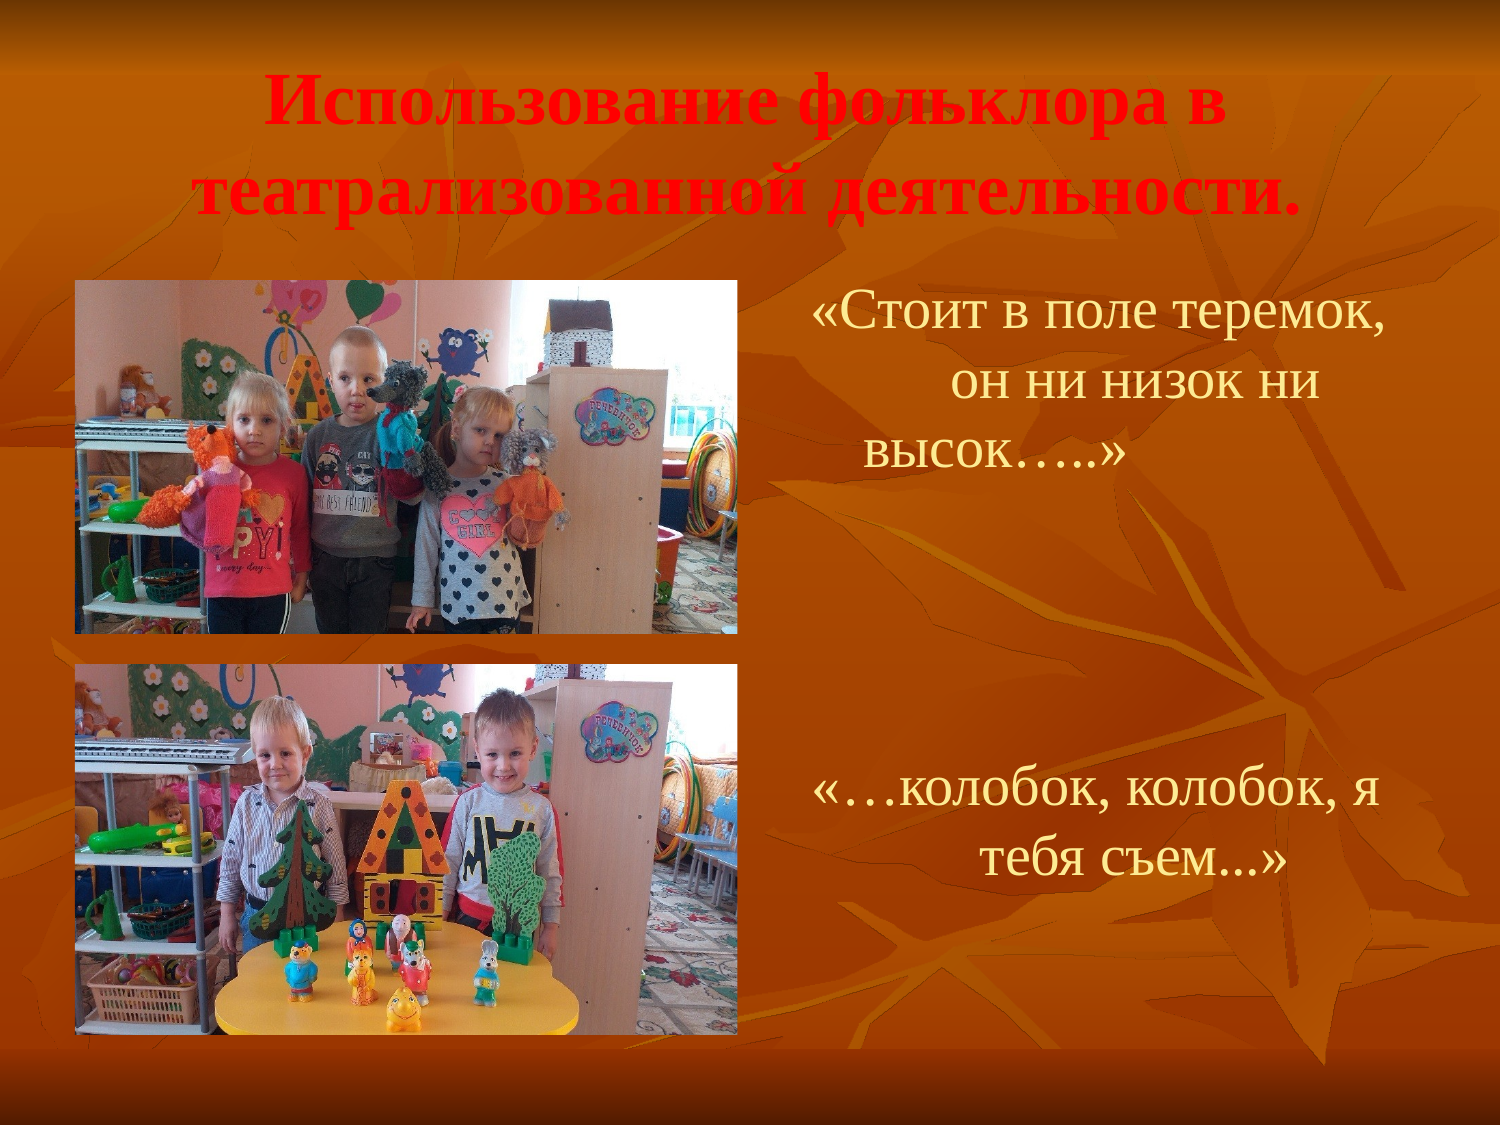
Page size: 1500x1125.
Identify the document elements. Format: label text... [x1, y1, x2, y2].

text_box «…колобок, колобок, я тебя съем...» [809, 744, 1393, 887]
text_box [74, 280, 738, 634]
picture [0, 0, 1500, 1125]
title Использование фольклора в театрализованной деятельности. [189, 47, 1310, 238]
text_box «Стоит в поле теремок, он ни низок ни высок…..» [808, 267, 1394, 480]
text_box [74, 664, 738, 1035]
